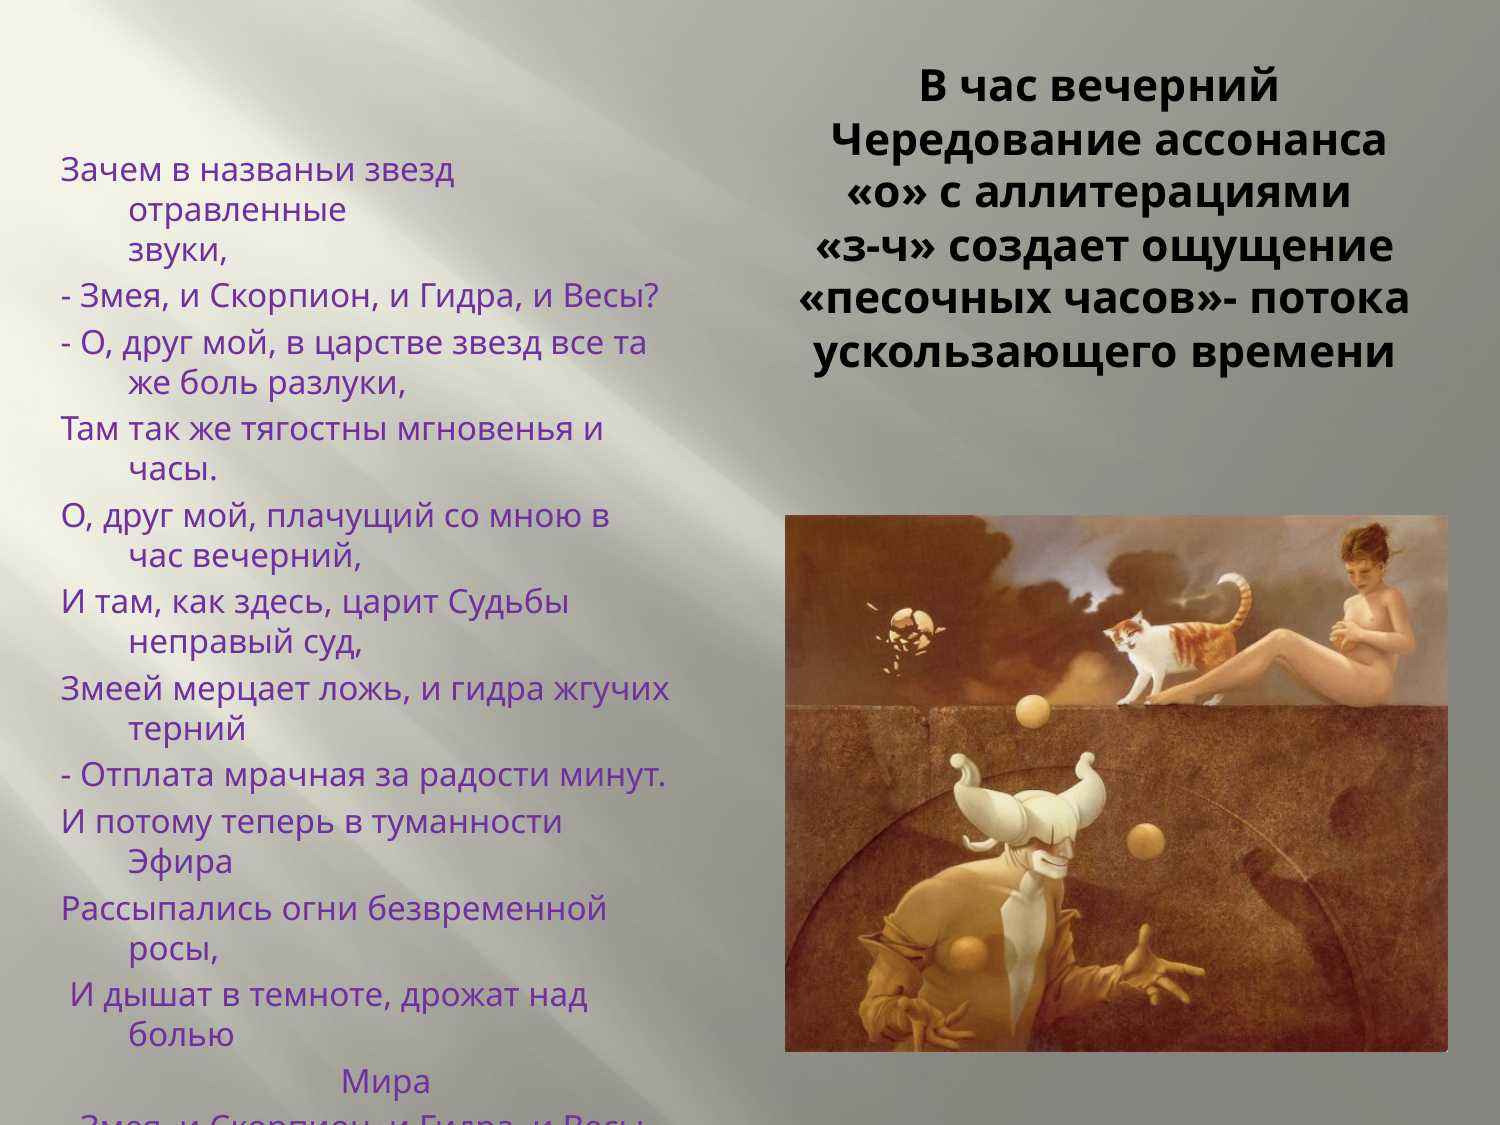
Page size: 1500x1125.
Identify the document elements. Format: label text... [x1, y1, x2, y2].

title В час вечерний Чередование ассонанса «о» с аллитерациями «з-ч» создает ощущение «песочных часов»- потока ускользающего времени [761, 46, 1449, 387]
list Зачем в названьи звезд отравленные звуки, - Змея, и Скорпион, и Гидра, и Весы? - О, друг мой, в царстве звезд все та же боль разлуки, Там так же тягостны мгновенья и часы. О, друг мой, плачущий со мною в час вечерний, И там, как здесь, царит Судьбы неправый суд, Змеей мерцает ложь, и гидра жгучих терний - Отплата мрачная за радости минут. И потому теперь в туманности Эфира Рассыпались огни безвременной росы, И дышат в темноте, дрожат над болью Мира - Змея, и Скорпион, и Гидра, и Весы. [23, 140, 686, 1111]
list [785, 514, 1449, 1053]
